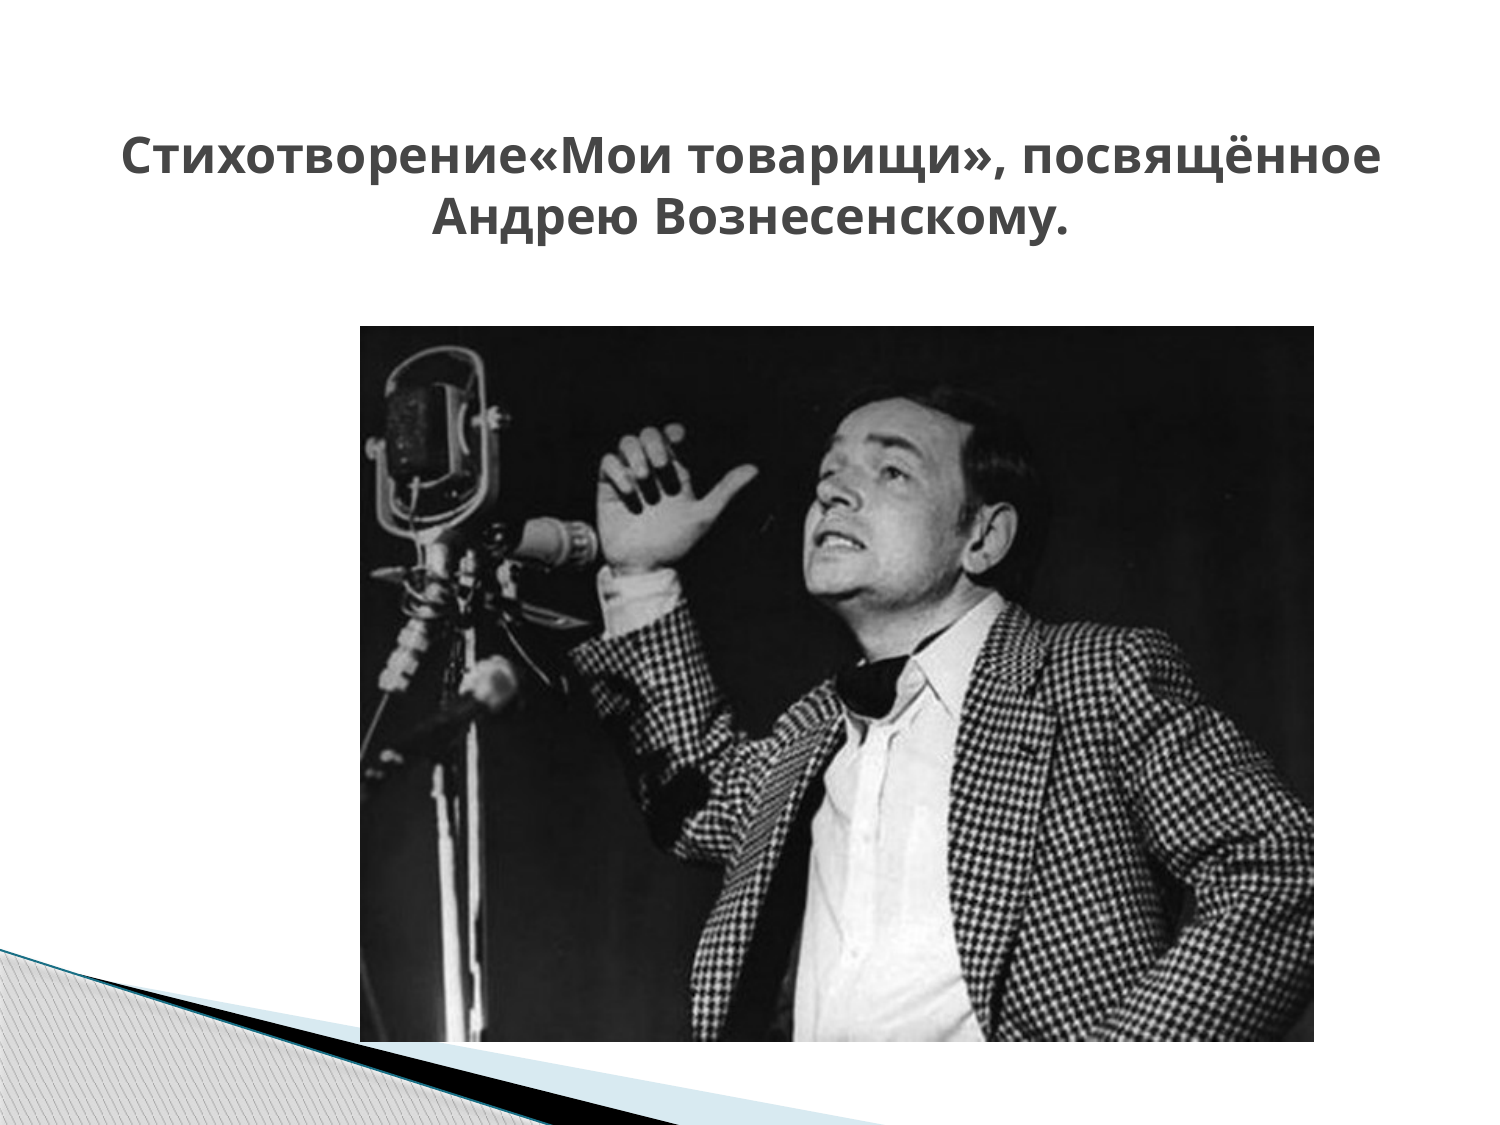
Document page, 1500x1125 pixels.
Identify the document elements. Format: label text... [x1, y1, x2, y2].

title Стихотворение«Мои товарищи», посвящённое Андрею Вознесенскому. [76, 90, 1427, 278]
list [359, 325, 1314, 1043]
